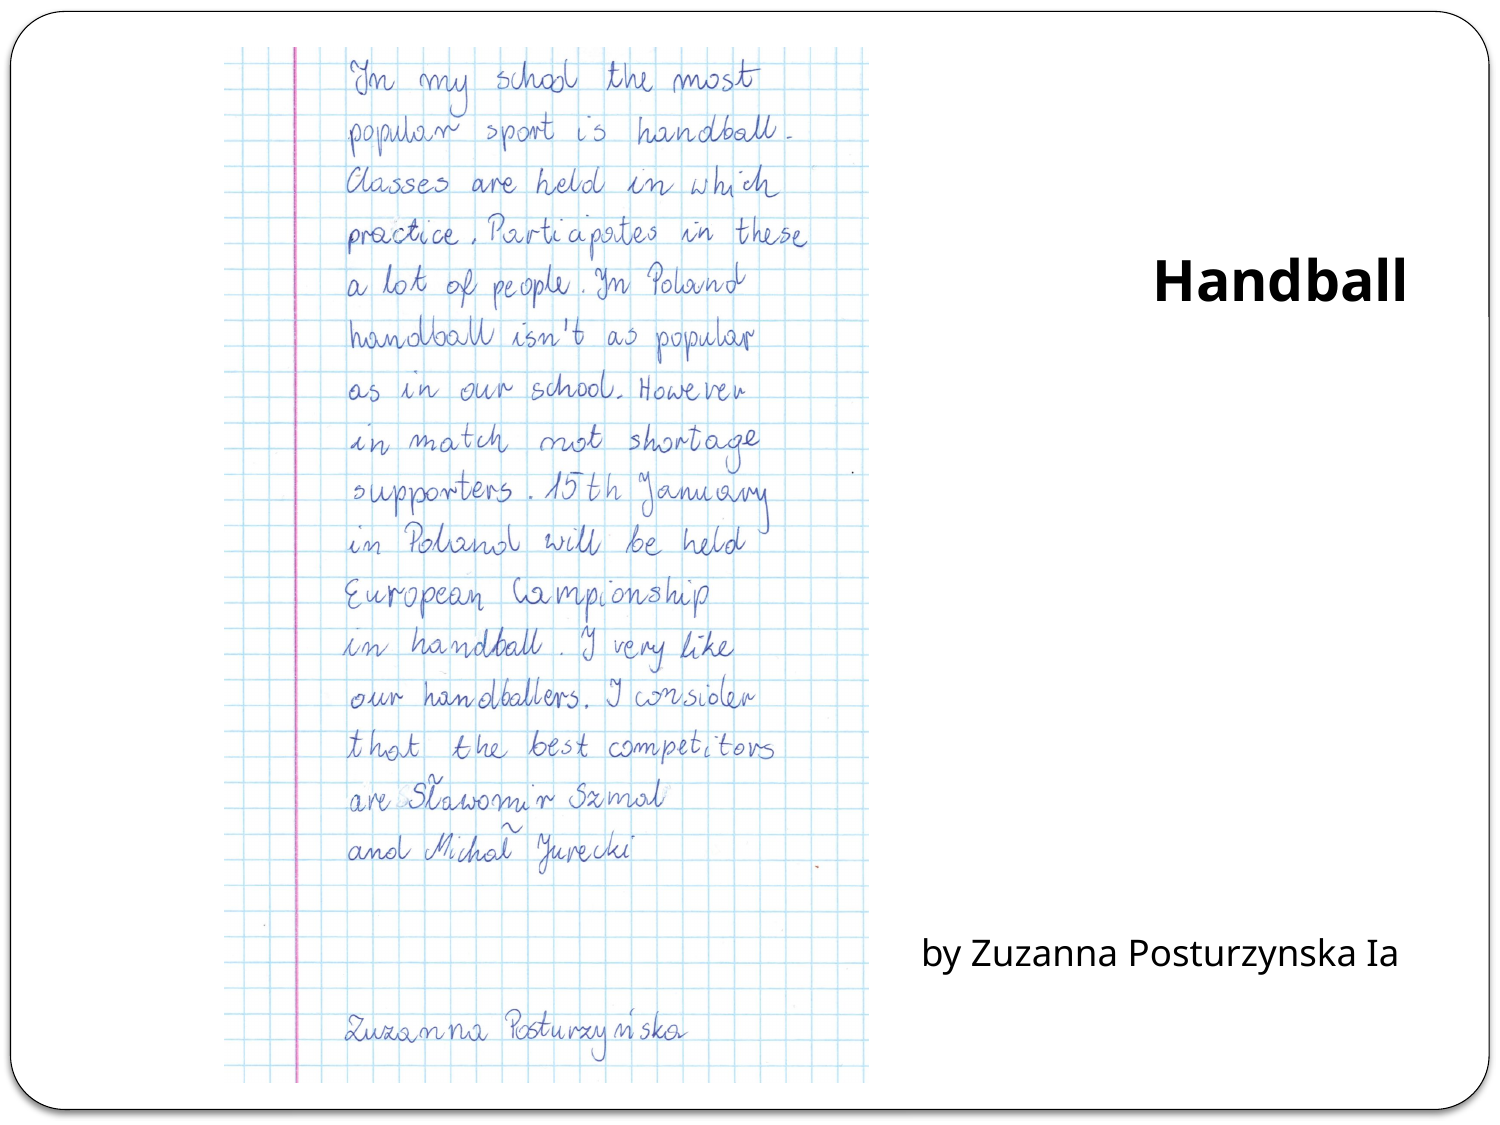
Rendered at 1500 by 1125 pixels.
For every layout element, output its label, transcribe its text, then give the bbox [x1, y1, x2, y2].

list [224, 46, 869, 1083]
list Handball by Zuzanna Posturzynska Ia [874, 237, 1425, 988]
